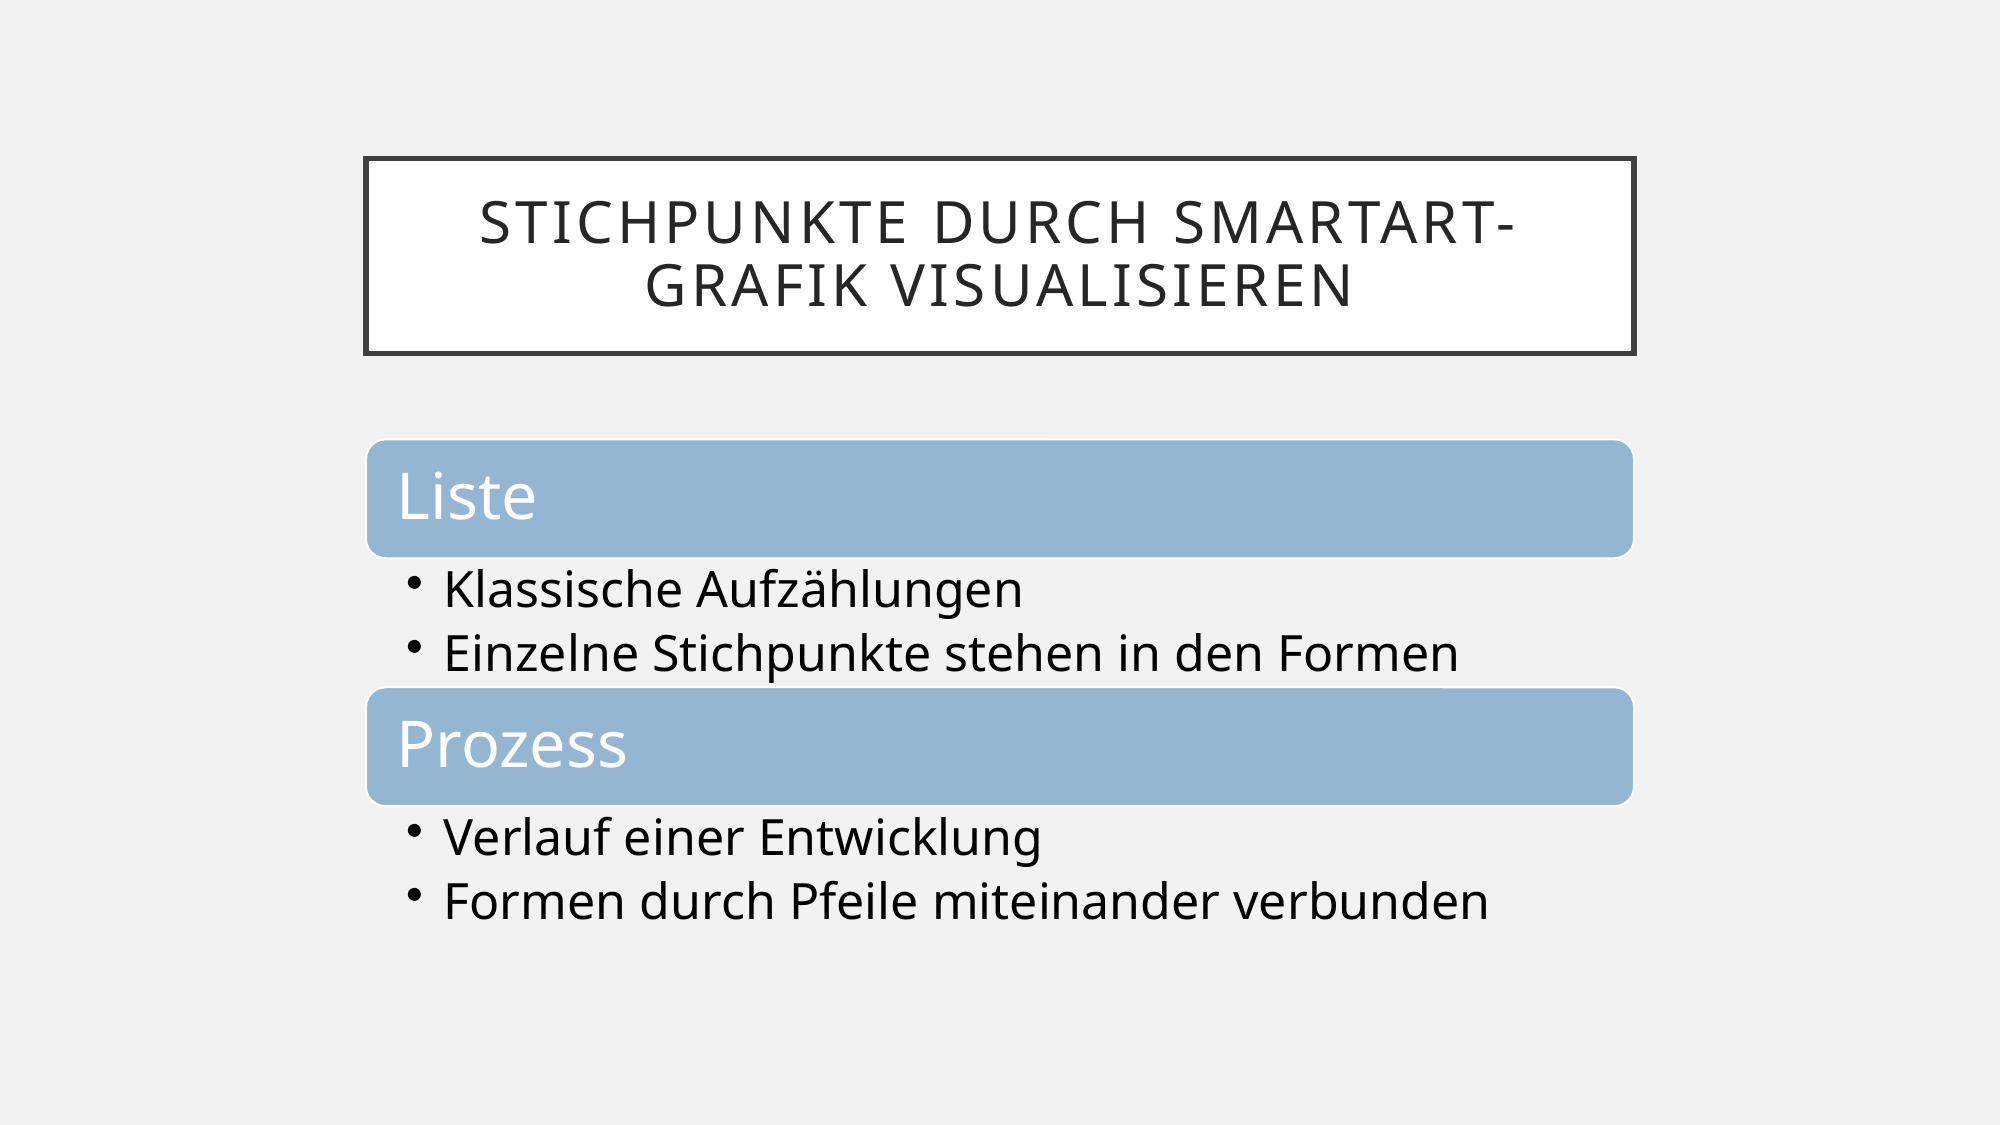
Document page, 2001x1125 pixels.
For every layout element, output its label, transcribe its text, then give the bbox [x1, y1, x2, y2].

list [365, 432, 1635, 942]
title Stichpunkte durch SmartArt-Grafik visualisieren [363, 156, 1637, 356]
